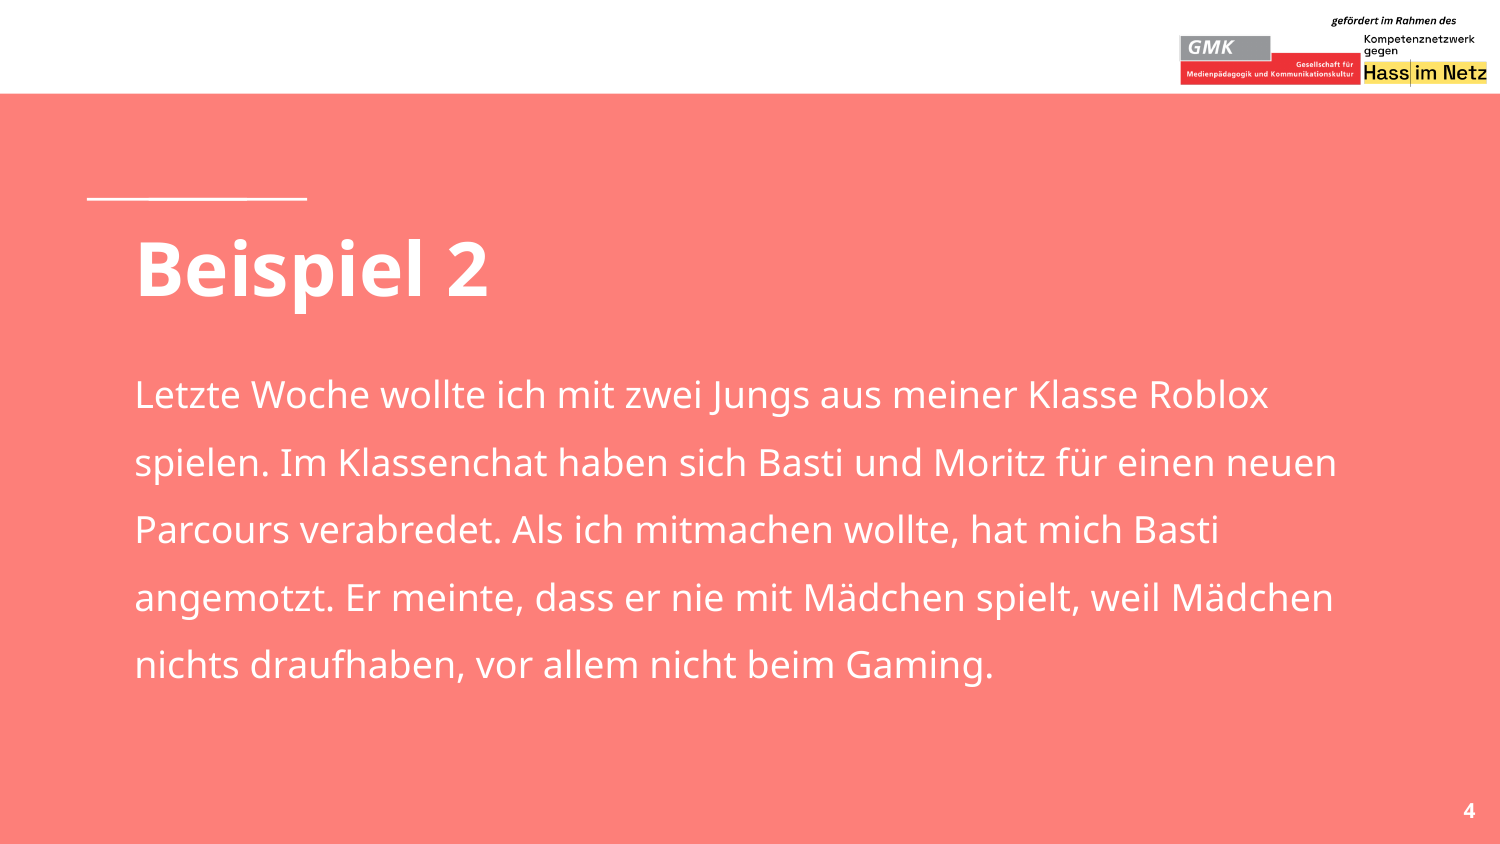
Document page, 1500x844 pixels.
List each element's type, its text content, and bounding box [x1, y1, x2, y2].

picture [1177, 0, 1491, 94]
text_box Letzte Woche wollte ich mit zwei Jungs aus meiner Klasse Roblox spielen. Im Klassenchat haben sich Basti und Moritz für einen neuen Parcours verabredet. Als ich mitmachen wollte, hat mich Basti angemotzt. Er meinte, dass er nie mit Mädchen spielt, weil Mädchen nichts draufhaben, vor allem nicht beim Gaming. [119, 341, 1370, 694]
text_box 4 [1400, 779, 1491, 844]
title Beispiel 2 [119, 216, 1381, 466]
